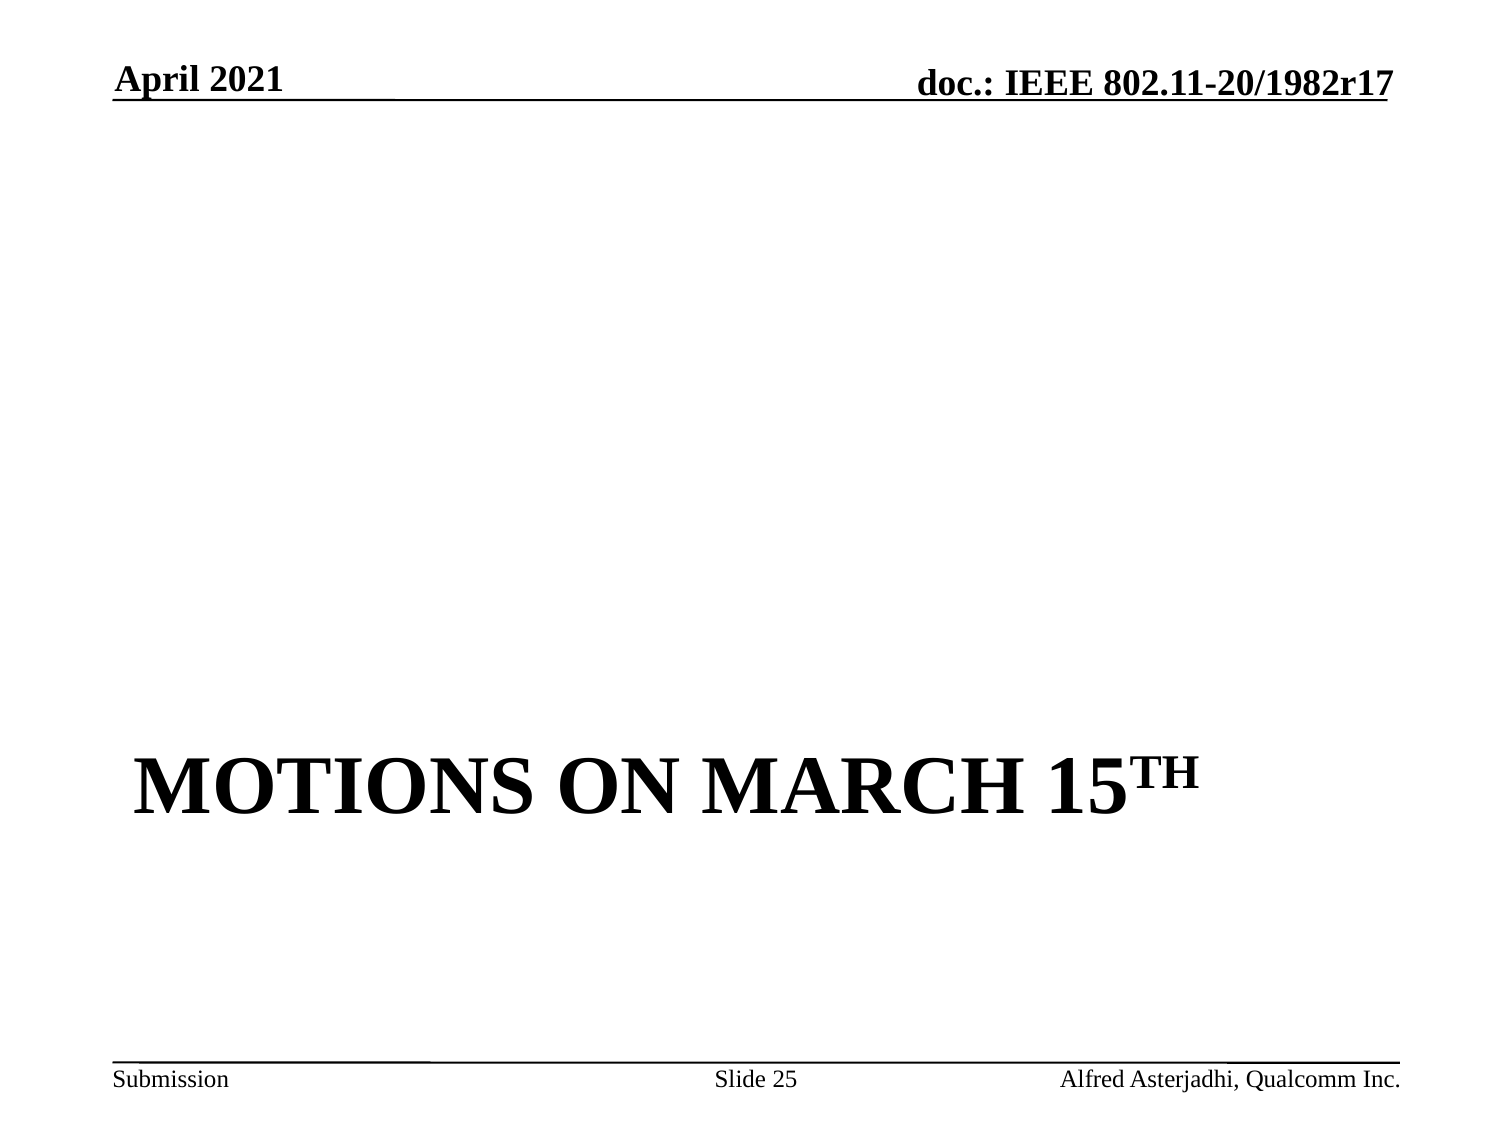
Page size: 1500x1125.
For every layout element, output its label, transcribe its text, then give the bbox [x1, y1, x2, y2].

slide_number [114, 54, 423, 100]
slide_number Slide 25 [712, 1061, 800, 1123]
footer Alfred Asterjadhi, Qualcomm Inc. [878, 1061, 1402, 1093]
title Motions on MARCH 15th [118, 722, 1394, 947]
